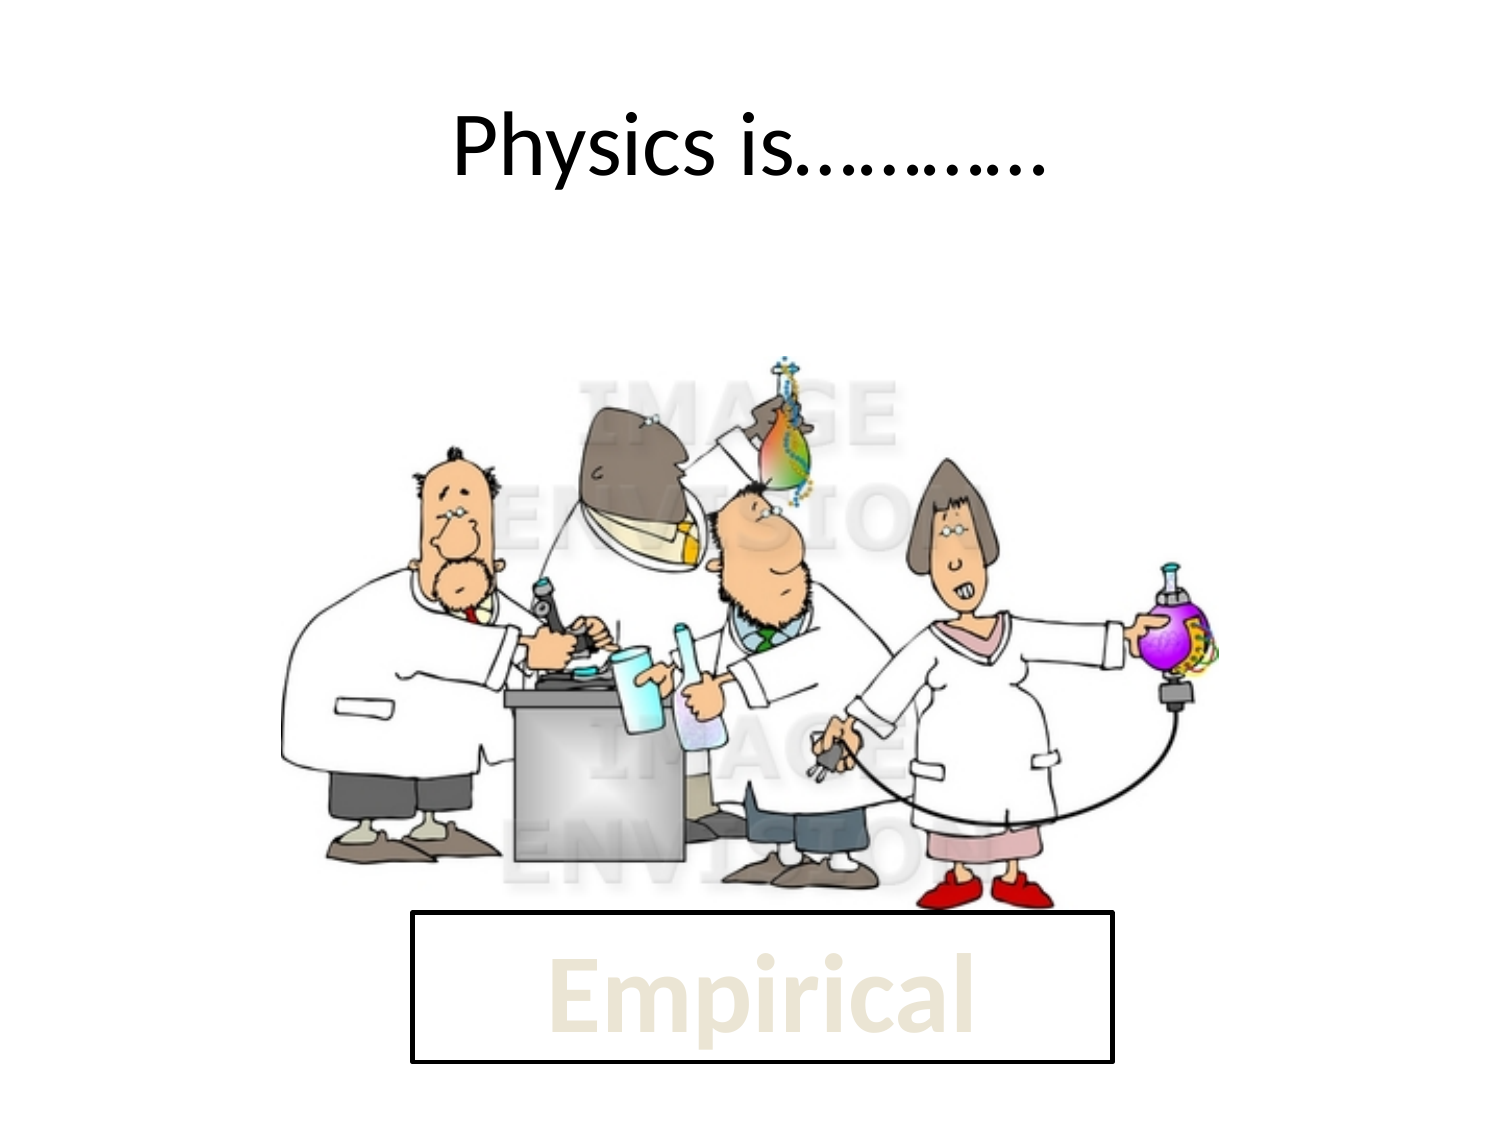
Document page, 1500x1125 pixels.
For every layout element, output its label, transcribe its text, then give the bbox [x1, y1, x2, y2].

title Physics is………… [75, 45, 1425, 233]
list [281, 356, 1219, 911]
text_box Empirical [410, 919, 1115, 1064]
